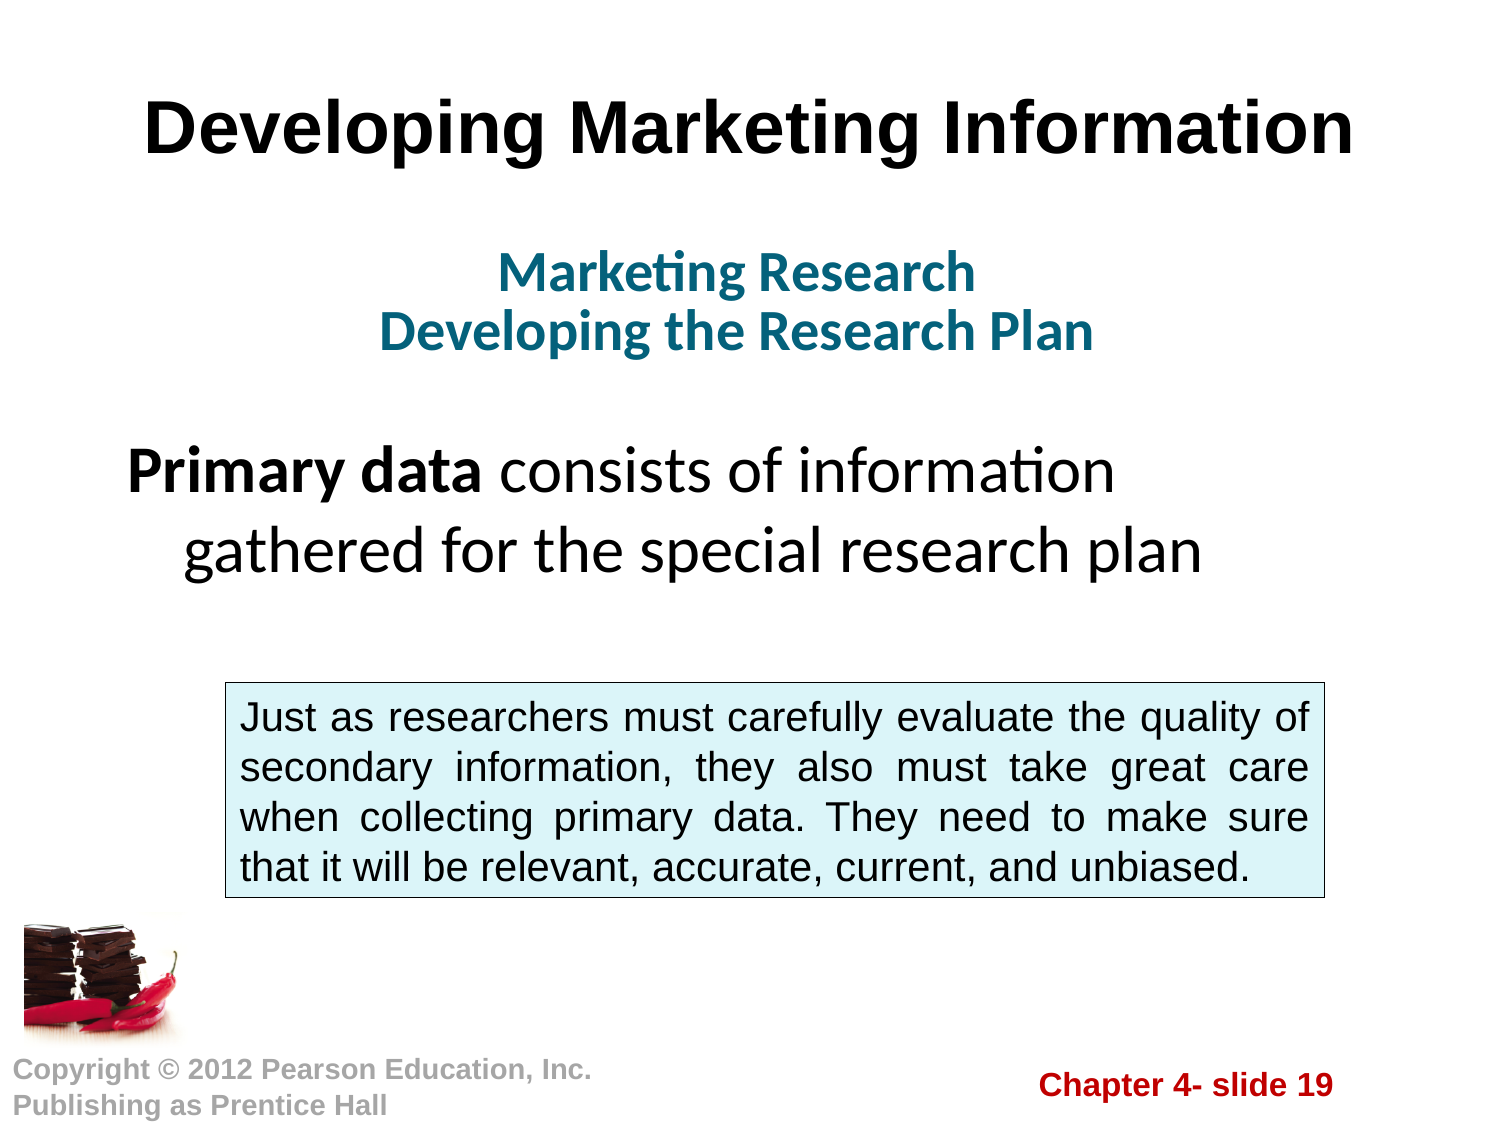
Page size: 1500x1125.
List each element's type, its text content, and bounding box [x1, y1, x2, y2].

list Primary data consists of information gathered for the special research plan [112, 324, 1388, 1001]
text_box Just as researchers must carefully evaluate the quality of secondary information, they also must take great care when collecting primary data. They need to make sure that it will be relevant, accurate, current, and unbiased. [225, 682, 1325, 898]
title Developing Marketing Information [112, 37, 1388, 226]
picture [24, 912, 191, 1050]
list Marketing Research Developing the Research Plan [149, 237, 1326, 301]
